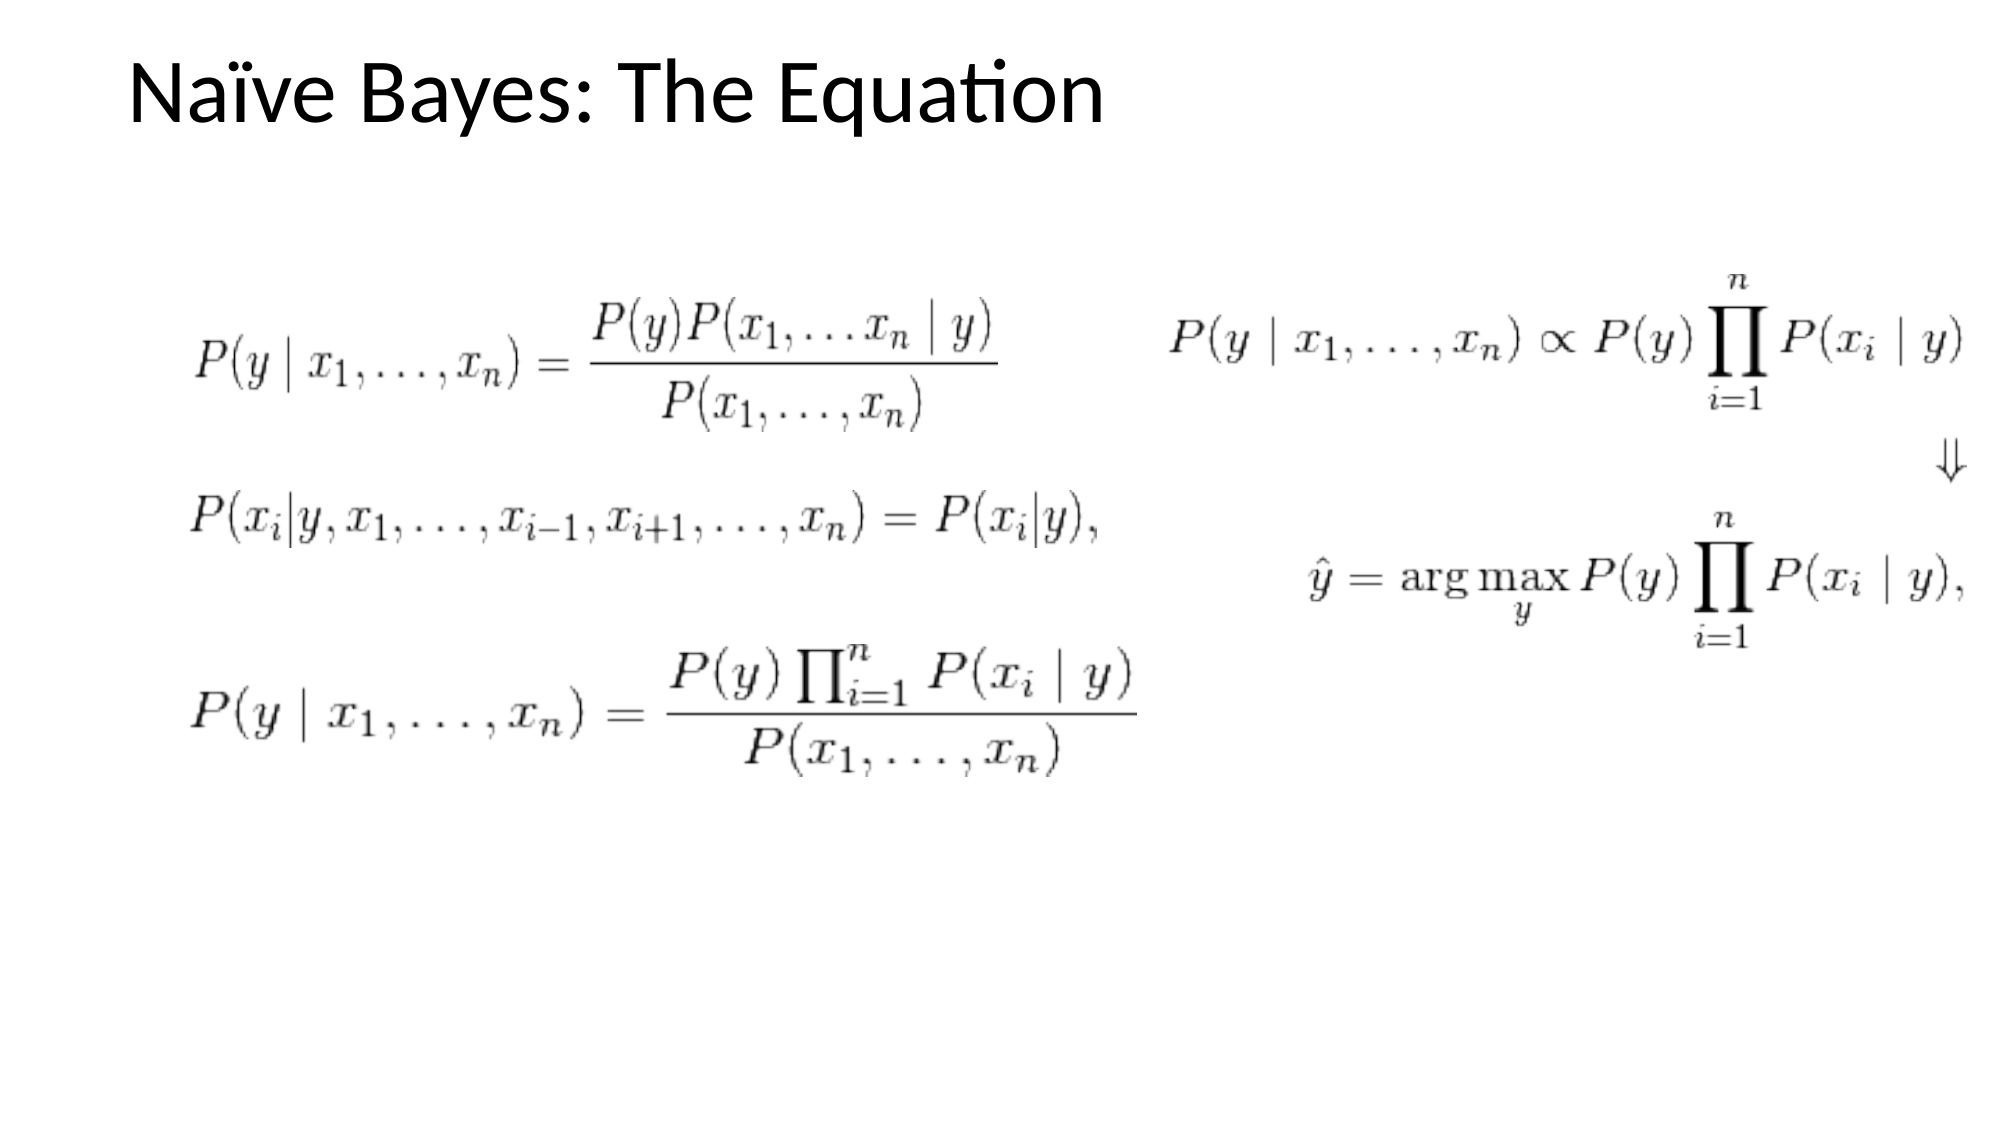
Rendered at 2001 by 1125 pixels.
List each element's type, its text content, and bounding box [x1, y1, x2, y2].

text_box Naïve Bayes: The Equation [112, 23, 1919, 149]
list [193, 297, 998, 432]
picture [1167, 274, 1967, 652]
picture [188, 644, 1137, 777]
picture [188, 490, 1097, 548]
